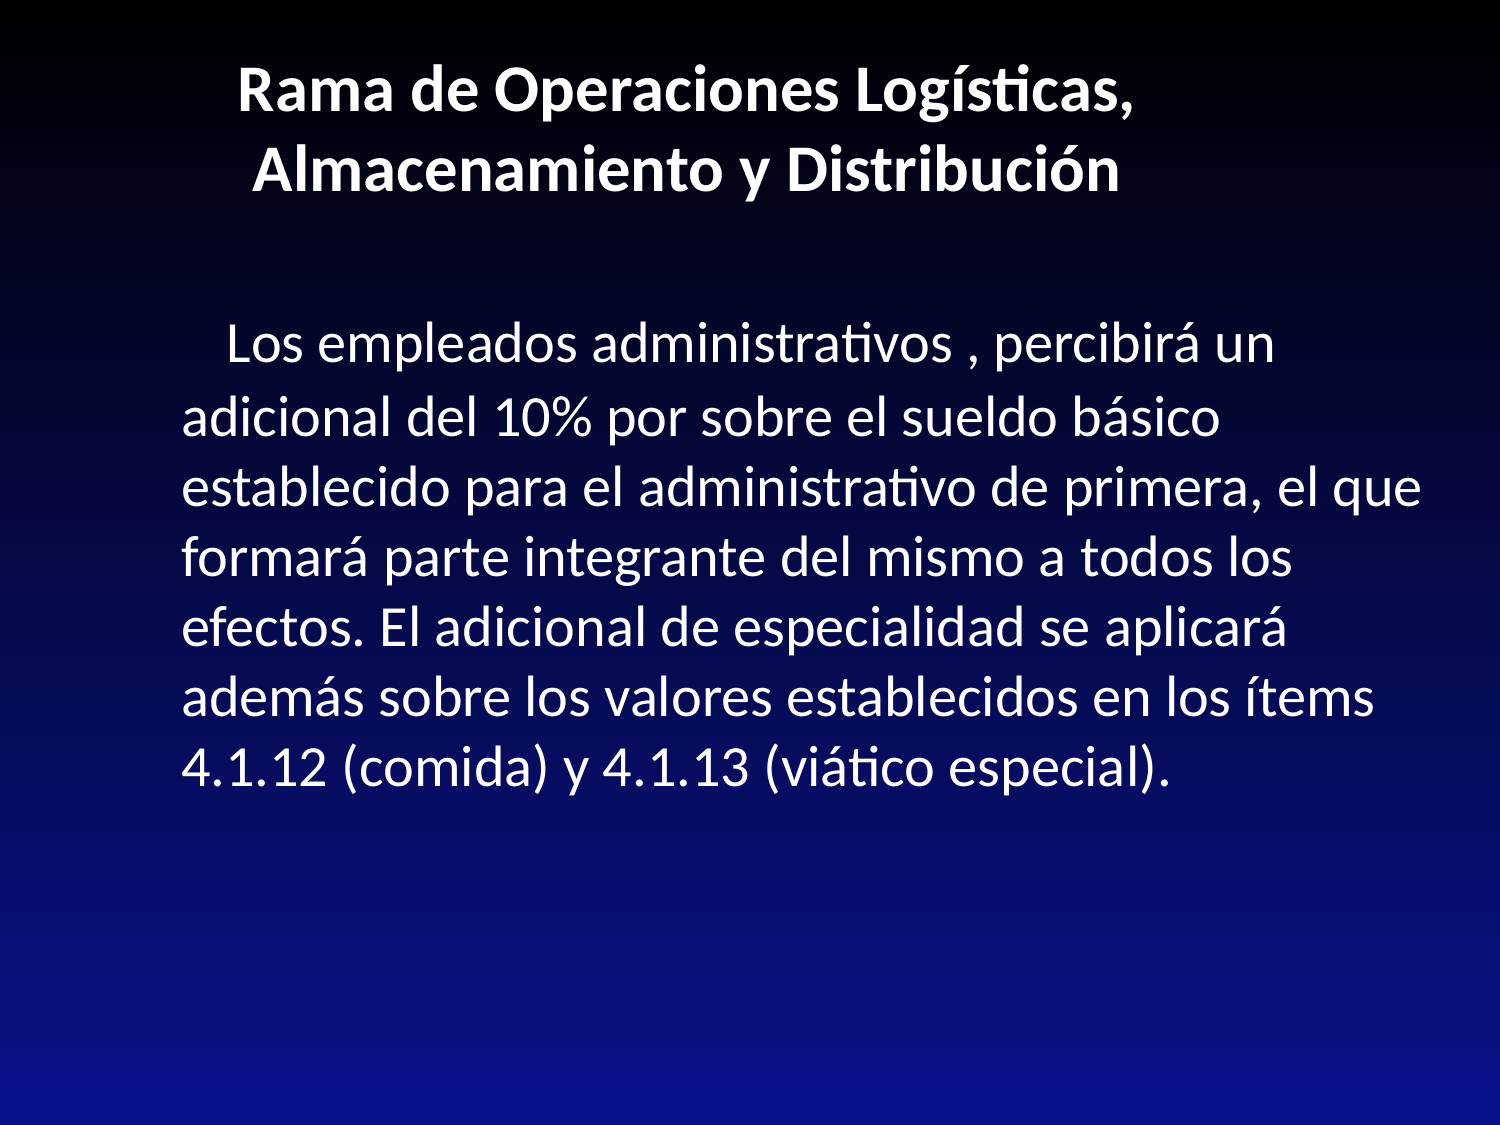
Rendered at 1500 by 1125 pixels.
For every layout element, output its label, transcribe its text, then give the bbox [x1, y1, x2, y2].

title Rama de Operaciones Logísticas, Almacenamiento y Distribución [0, 44, 1376, 199]
list Los empleados administrativos , percibirá un adicional del 10% por sobre el sueldo básico establecido para el administrativo de primera, el que formará parte integrante del mismo a todos los efectos. El adicional de especialidad se aplicará además sobre los valores establecidos en los ítems 4.1.12 (comida) y 4.1.13 (viático especial). [124, 287, 1436, 903]
